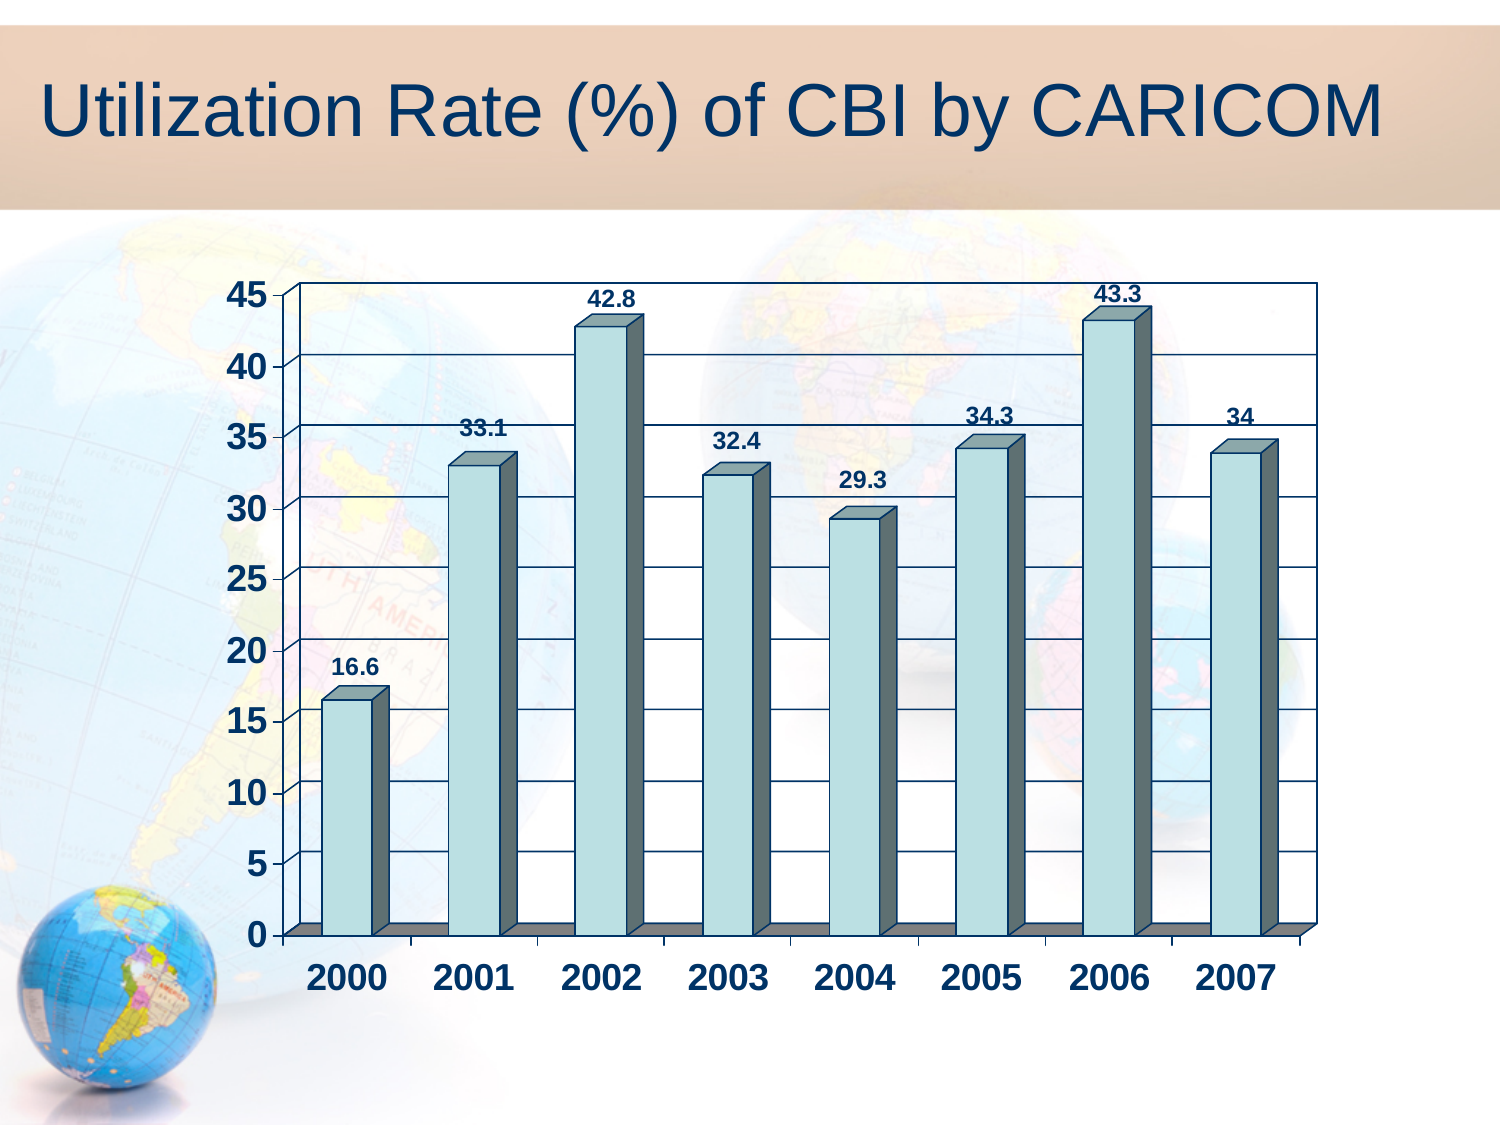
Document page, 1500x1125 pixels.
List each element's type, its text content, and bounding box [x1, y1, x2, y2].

title Utilization Rate (%) of CBI by CARICOM [24, 37, 1476, 176]
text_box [149, 237, 1388, 1038]
picture [0, 0, 1500, 1125]
